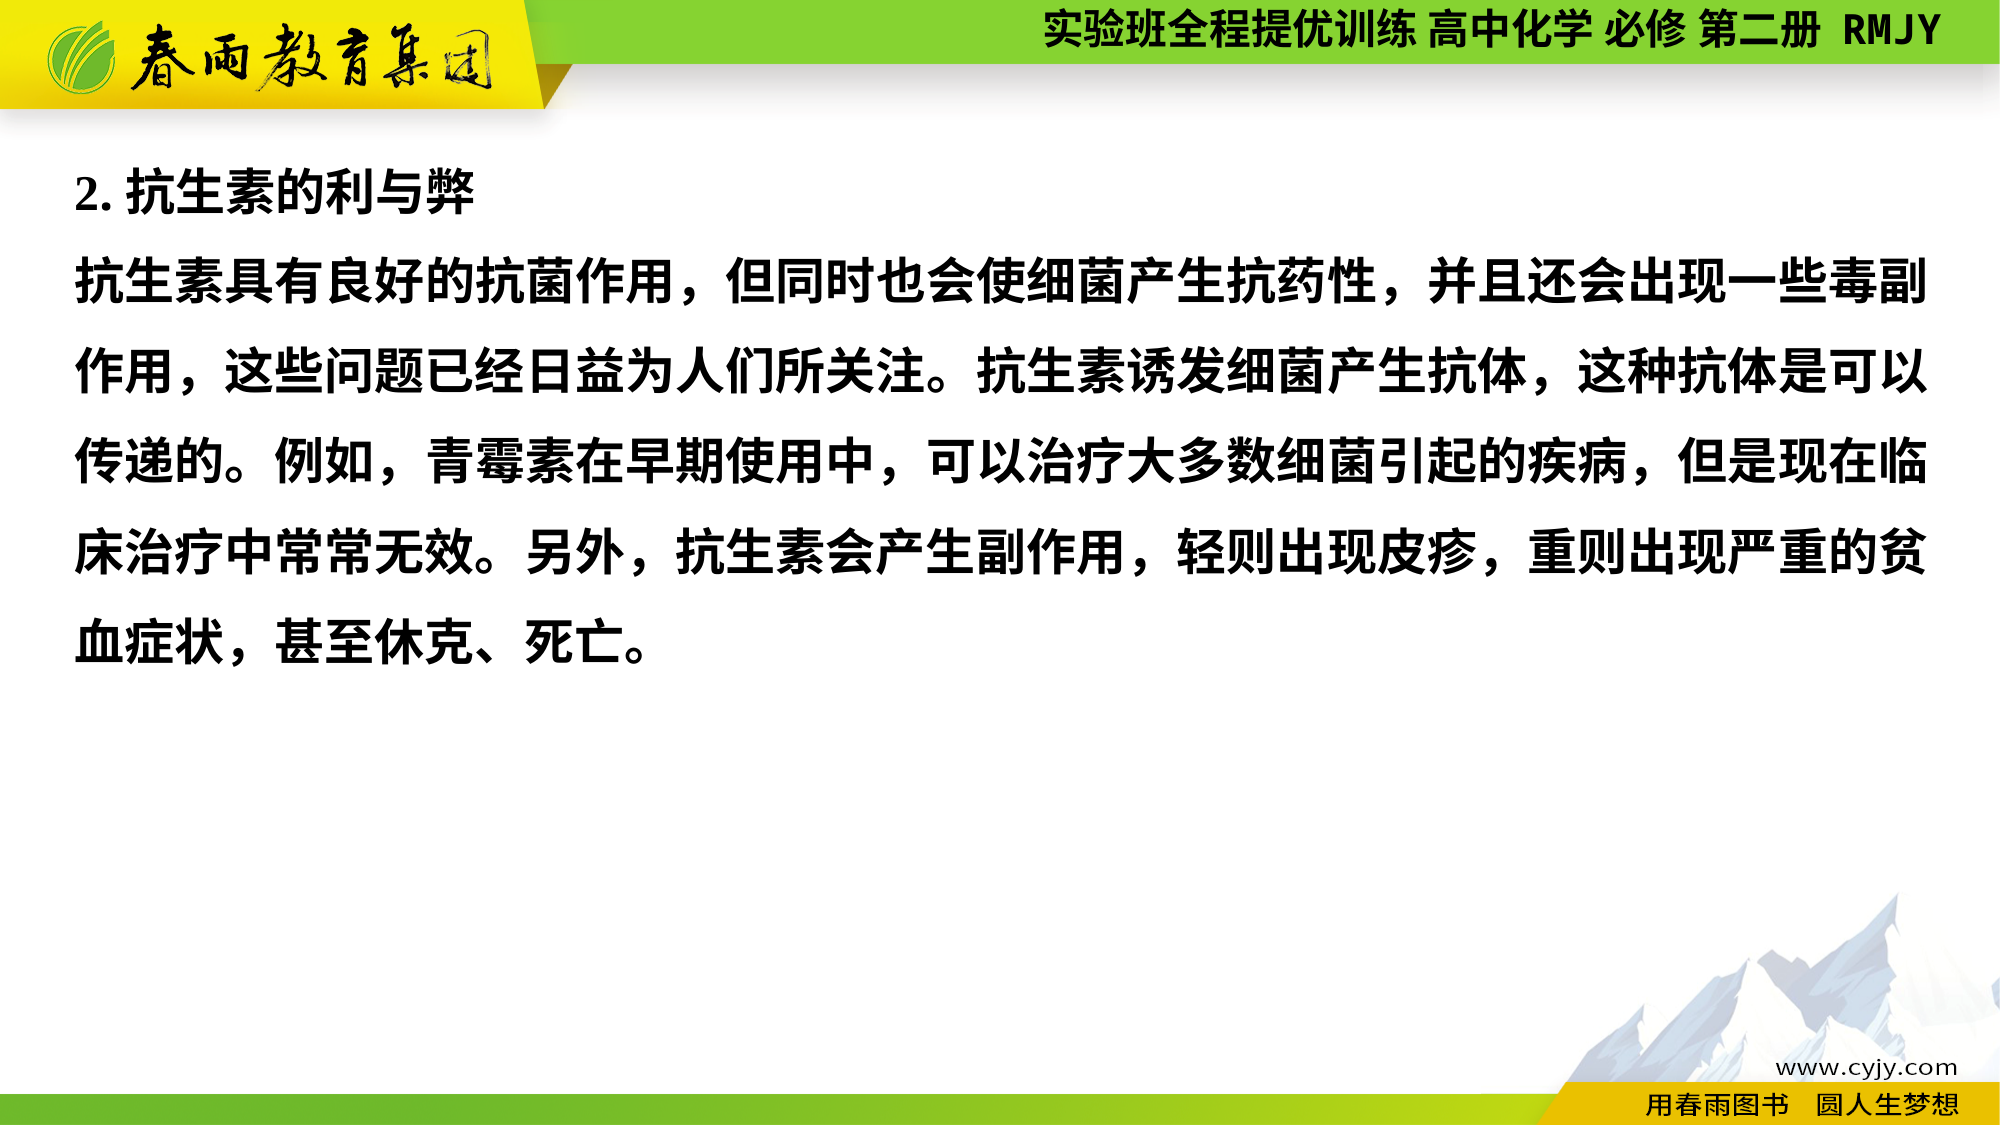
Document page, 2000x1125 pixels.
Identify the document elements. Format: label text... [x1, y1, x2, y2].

list 2.抗生素的利与弊 抗生素具有良好的抗菌作用，但同时也会使细菌产生抗药性，并且还会出现一些毒副作用，这些问题已经日益为人们所关注。抗生素诱发细菌产生抗体，这种抗体是可以传递的。例如，青霉素在早期使用中，可以治疗大多数细菌引起的疾病，但是现在临床治疗中常常无效。另外，抗生素会产生副作用，轻则出现皮疹，重则出现严重的贫血症状，甚至休克、死亡。 [59, 122, 1944, 683]
picture [0, 0, 2000, 1125]
